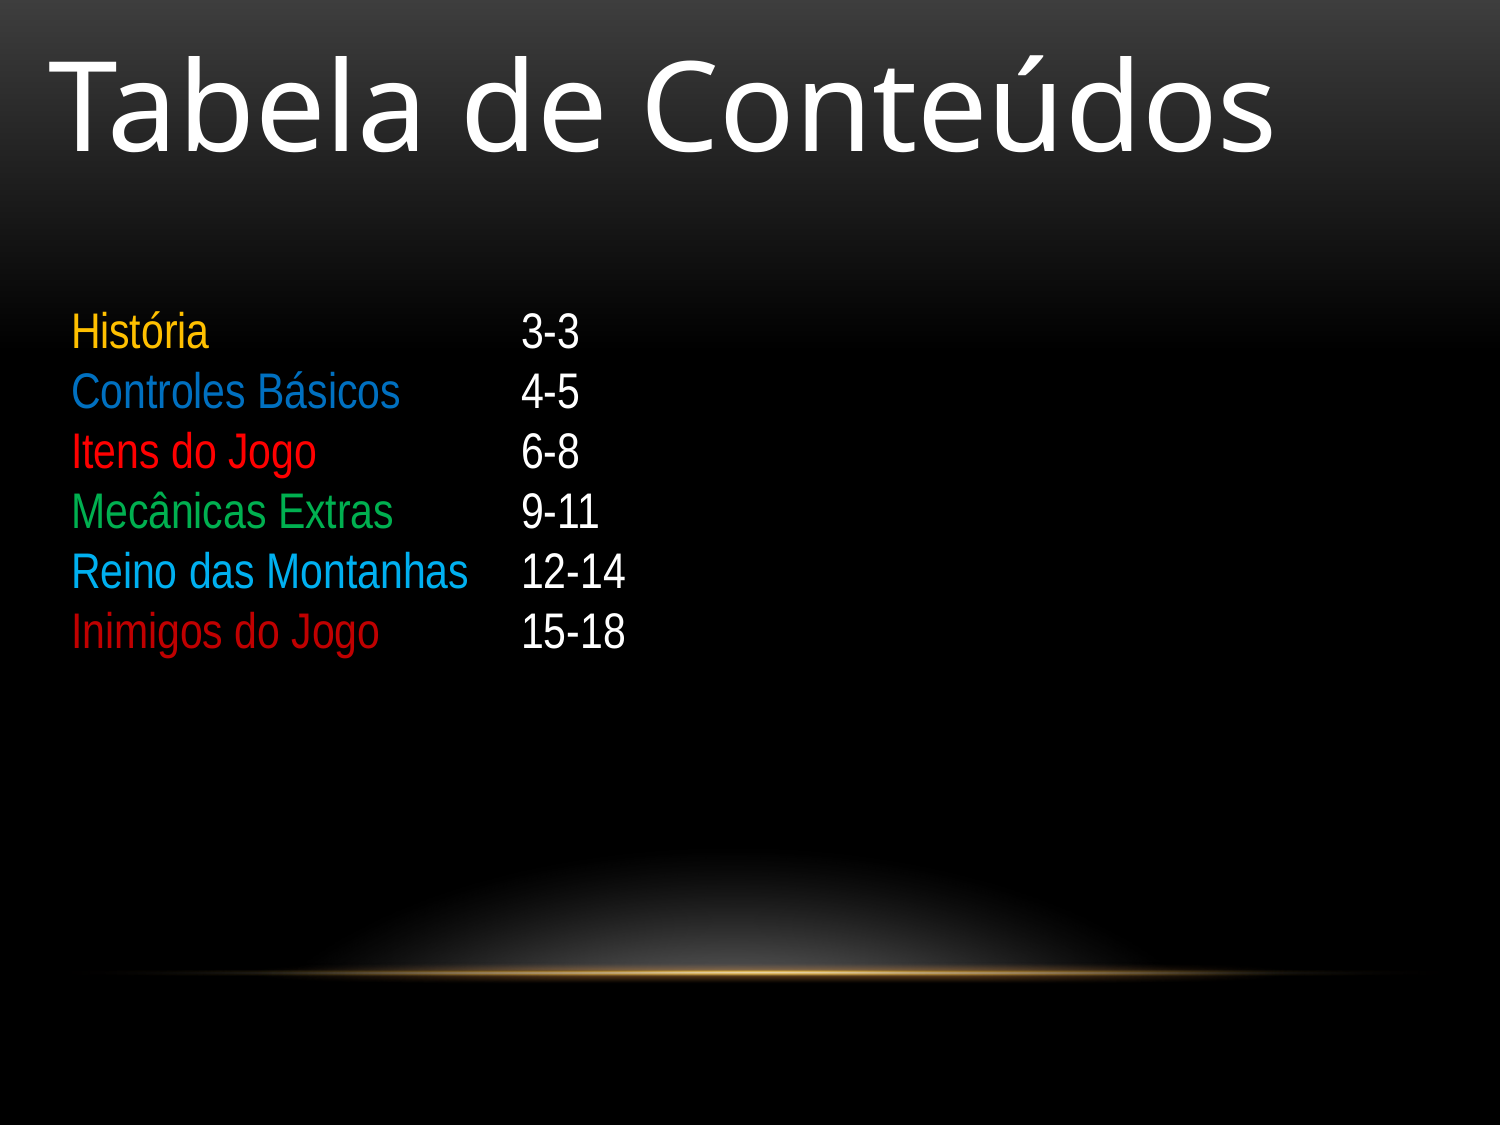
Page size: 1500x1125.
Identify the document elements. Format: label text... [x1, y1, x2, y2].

text_box Tabela de Conteúdos [33, 19, 1294, 184]
text_box História 3-3 Controles Básicos 4-5 Itens do Jogo 6-8 Mecânicas Extras 9-11 Reino das Montanhas 12-14 Inimigos do Jogo 15-18 [56, 290, 641, 666]
picture [0, 0, 1500, 1125]
